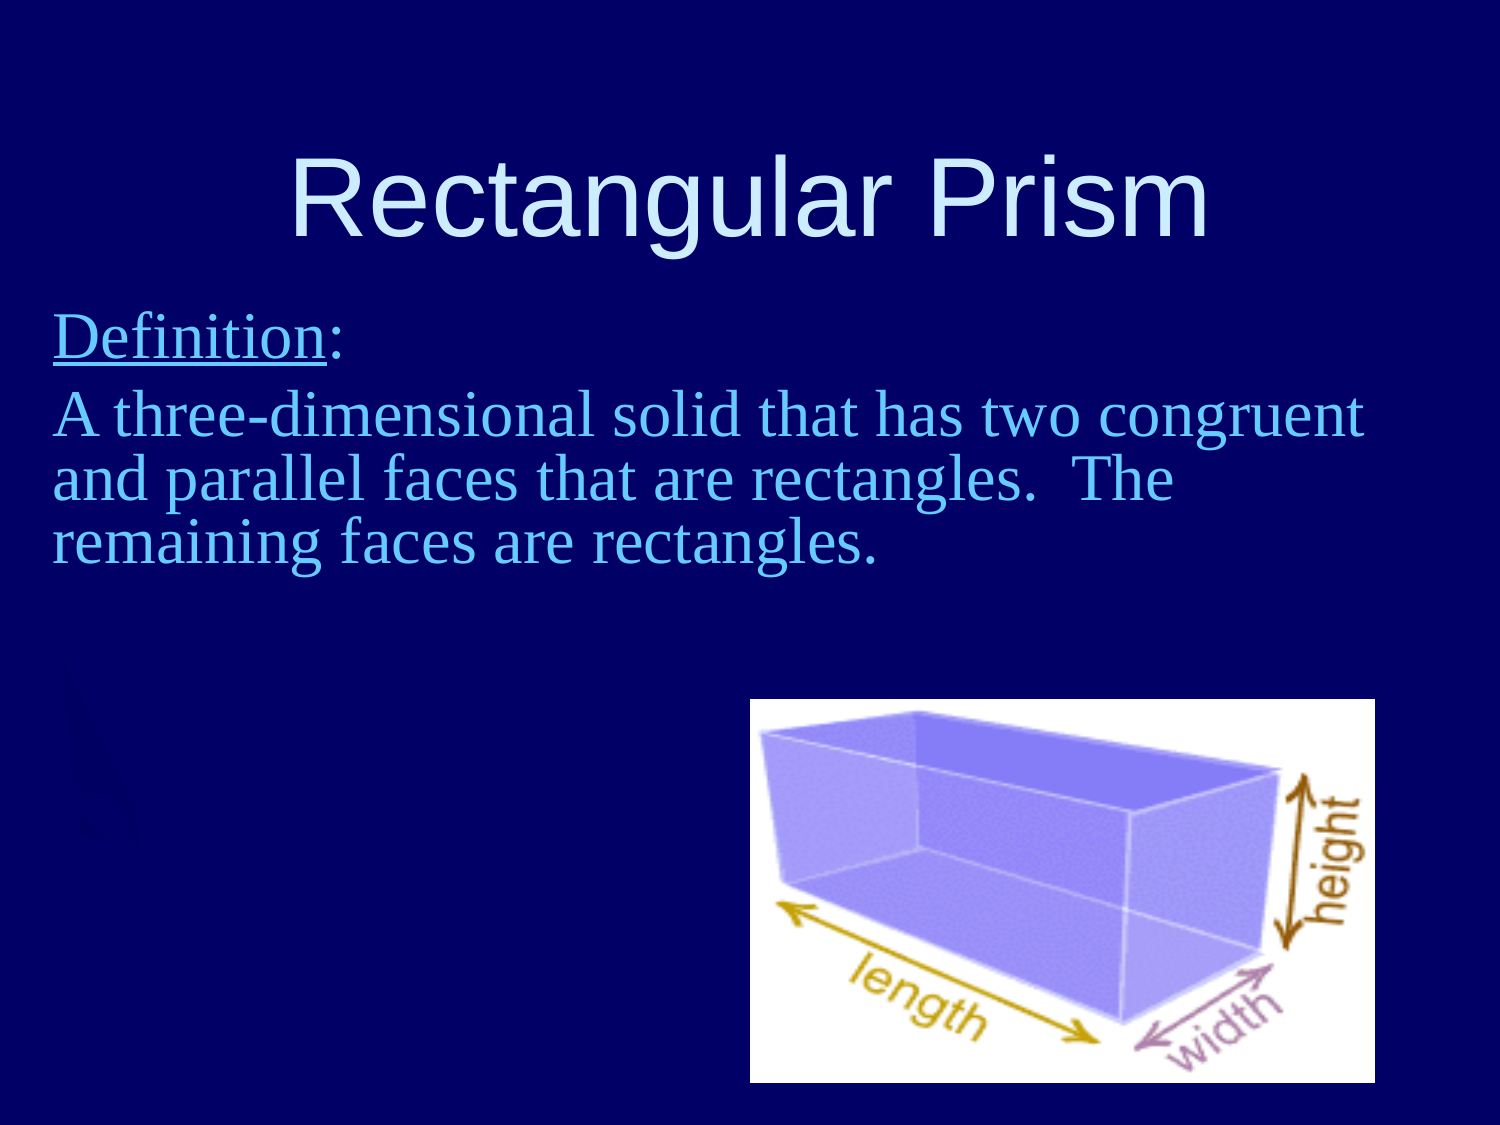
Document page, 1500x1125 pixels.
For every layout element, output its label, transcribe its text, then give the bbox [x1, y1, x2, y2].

title Rectangular Prism [112, 24, 1388, 267]
picture [749, 699, 1376, 1083]
subtitle Definition: A three-dimensional solid that has two congruent and parallel faces that are rectangles. The remaining faces are rectangles. [37, 299, 1413, 588]
